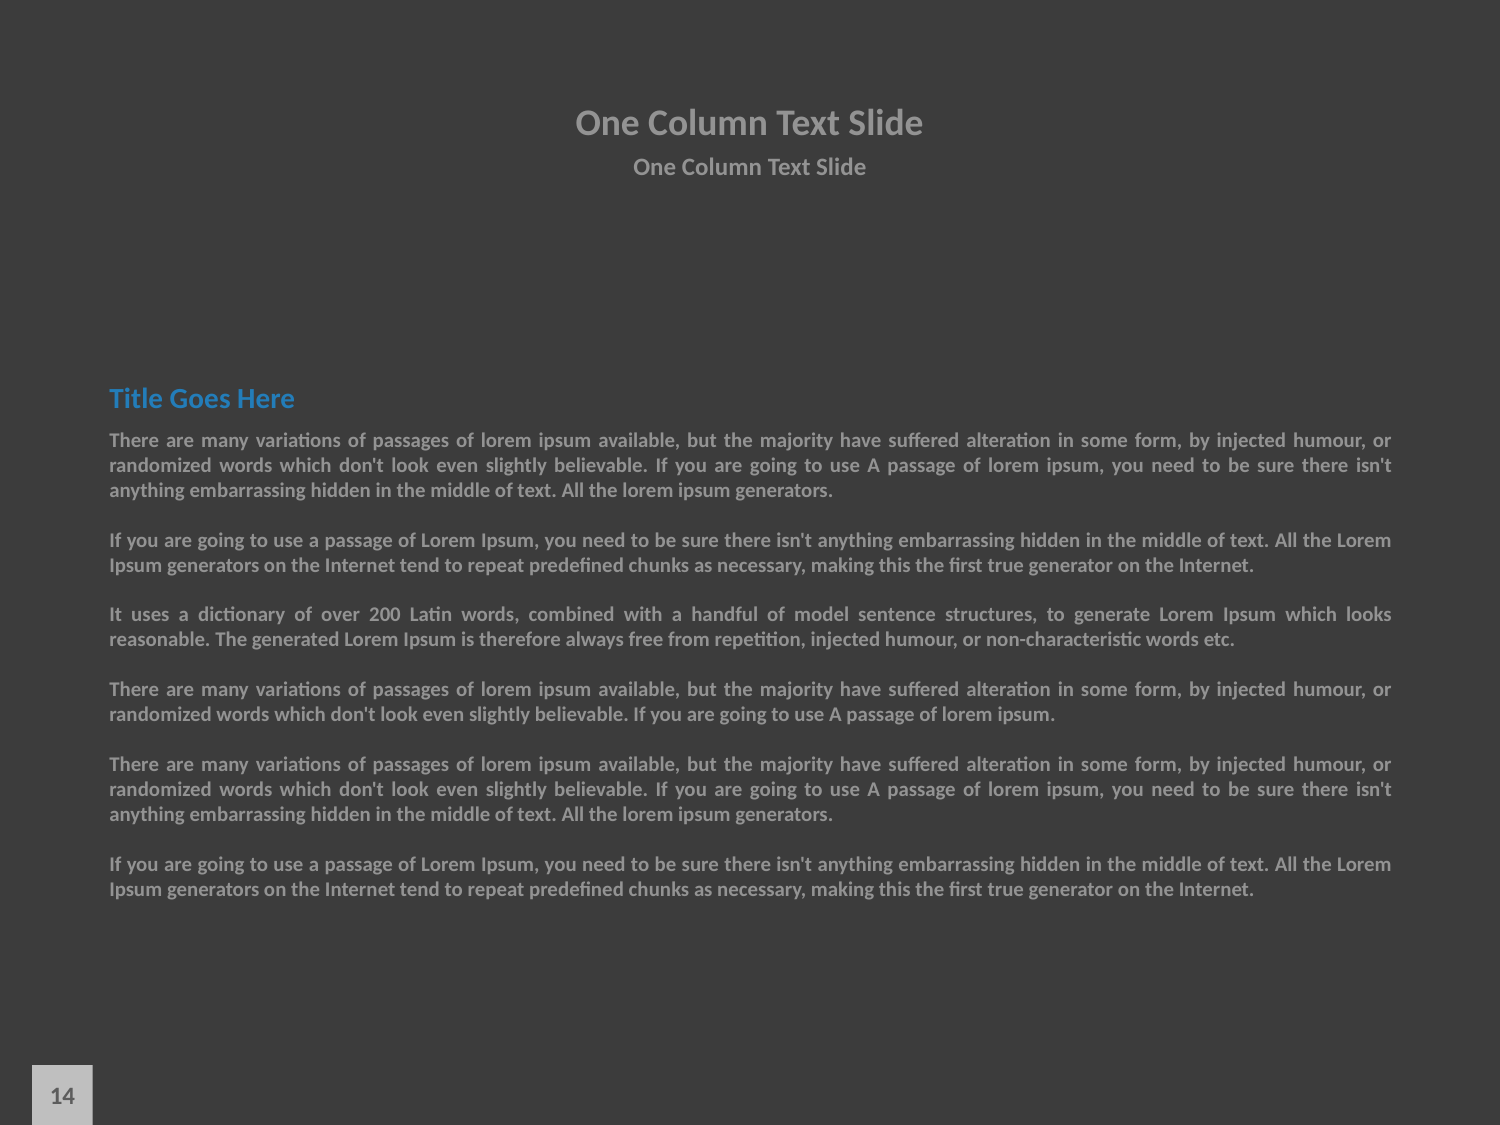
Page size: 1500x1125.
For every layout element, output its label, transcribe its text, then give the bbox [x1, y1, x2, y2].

text_box There are many variations of passages of lorem ipsum available, but the majority have suffered alteration in some form, by injected humour, or randomized words which don't look even slightly believable. If you are going to use A passage of lorem ipsum, you need to be sure there isn't anything embarrassing hidden in the middle of text. All the lorem ipsum generators. If you are going to use a passage of Lorem Ipsum, you need to be sure there isn't anything embarrassing hidden in the middle of text. All the Lorem Ipsum generators on the Internet tend to repeat predefined chunks as necessary, making this the first true generator on the Internet. It uses a dictionary of over 200 Latin words, combined with a handful of model sentence structures, to generate Lorem Ipsum which looks reasonable. The generated Lorem Ipsum is therefore always free from repetition, injected humour, or non-characteristic words etc. There are many variations of passages of lorem ipsum available, but the majority have suffered alteration in some form, by injected humour, or randomized words which don't look even slightly believable. If you are going to use A passage of lorem ipsum. There are many variations of passages of lorem ipsum available, but the majority have suffered alteration in some form, by injected humour, or randomized words which don't look even slightly believable. If you are going to use A passage of lorem ipsum, you need to be sure there isn't anything embarrassing hidden in the middle of text. All the lorem ipsum generators. If you are going to use a passage of Lorem Ipsum, you need to be sure there isn't anything embarrassing hidden in the middle of text. All the Lorem Ipsum generators on the Internet tend to repeat predefined chunks as necessary, making this the first true generator on the Internet. [109, 426, 1393, 901]
text_box Title Goes Here [109, 374, 714, 419]
title One Column Text Slide [287, 91, 1213, 150]
list One Column Text Slide [412, 149, 1088, 183]
